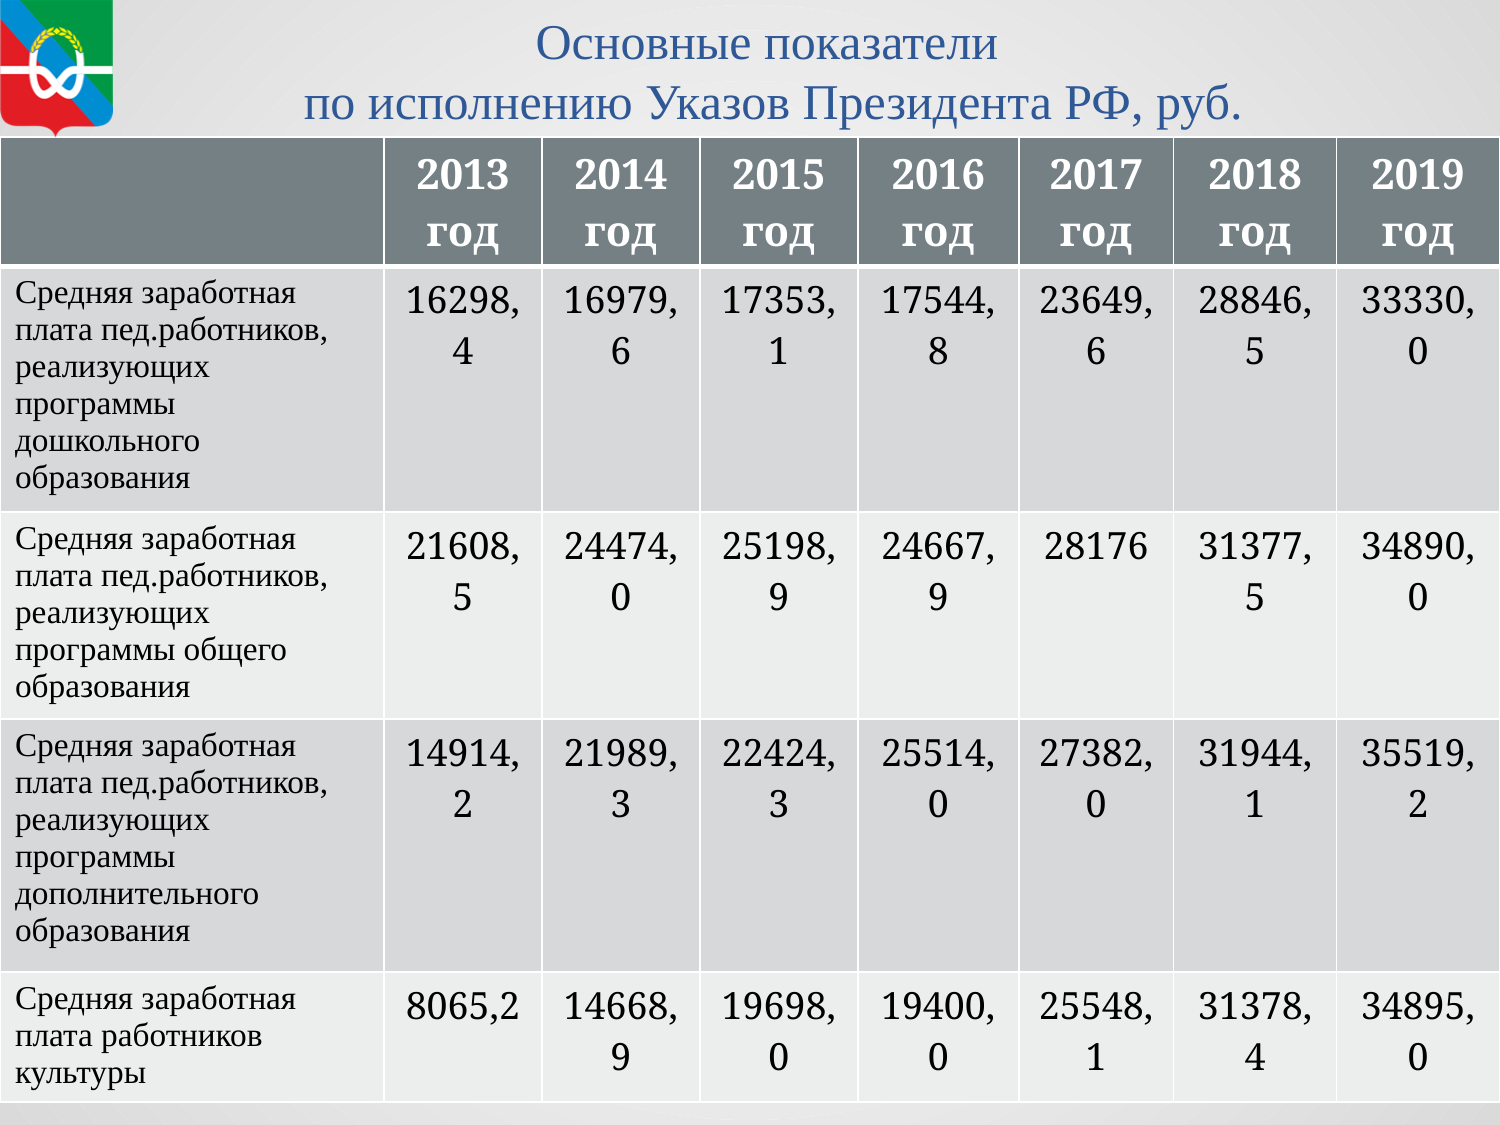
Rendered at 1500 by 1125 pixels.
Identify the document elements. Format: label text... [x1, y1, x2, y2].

table_cell 22424,3 [701, 720, 857, 971]
table_cell 21989,3 [543, 720, 699, 971]
table_cell 31378,4 [1174, 973, 1336, 1101]
table_cell Средняя заработная плата пед.работников, реализующих программы дошкольного образования [1, 269, 383, 511]
picture [0, 0, 113, 138]
table_header 2016 год [859, 138, 1018, 264]
table_cell 17353,1 [701, 269, 857, 511]
table_cell 16979,6 [543, 269, 699, 511]
table_cell 16298,4 [385, 269, 541, 511]
table_header [1, 138, 383, 264]
table_cell 31944,1 [1174, 720, 1336, 971]
table_cell Средняя заработная плата работников культуры [1, 973, 383, 1101]
table_header 2019 год [1337, 138, 1499, 264]
table_cell 25548,1 [1020, 973, 1173, 1101]
table_header 2015 год [701, 138, 857, 264]
table_cell 25198,9 [701, 513, 857, 718]
table_cell 28846,5 [1174, 269, 1336, 511]
table_cell 19698,0 [701, 973, 857, 1101]
table_cell 31377,5 [1174, 513, 1336, 718]
table_cell 33330,0 [1337, 269, 1499, 511]
title Основные показатели по исполнению Указов Президента РФ, руб. [135, 0, 1411, 136]
table_cell 28176 [1020, 513, 1173, 718]
table_cell 27382,0 [1020, 720, 1173, 971]
table_cell 17544,8 [859, 269, 1018, 511]
table_cell 25514,0 [859, 720, 1018, 971]
table_header 2018 год [1174, 138, 1336, 264]
table_cell 24667,9 [859, 513, 1018, 718]
table_cell 24474,0 [543, 513, 699, 718]
table_cell 19400,0 [859, 973, 1018, 1101]
table_cell Средняя заработная плата пед.работников, реализующих программы общего образования [1, 513, 383, 718]
table_cell 34890,0 [1337, 513, 1499, 718]
table_cell 34895,0 [1337, 973, 1499, 1101]
table_header 2017 год [1020, 138, 1173, 264]
table_cell 35519,2 [1337, 720, 1499, 971]
table_header 2013 год [385, 138, 541, 264]
table_cell 21608,5 [385, 513, 541, 718]
table_cell 23649,6 [1020, 269, 1173, 511]
table_header 2014 год [543, 138, 699, 264]
table_cell 8065,2 [385, 973, 541, 1101]
table_cell 14668,9 [543, 973, 699, 1101]
table_cell 14914,2 [385, 720, 541, 971]
table_cell Средняя заработная плата пед.работников, реализующих программы дополнительного образования [1, 720, 383, 971]
